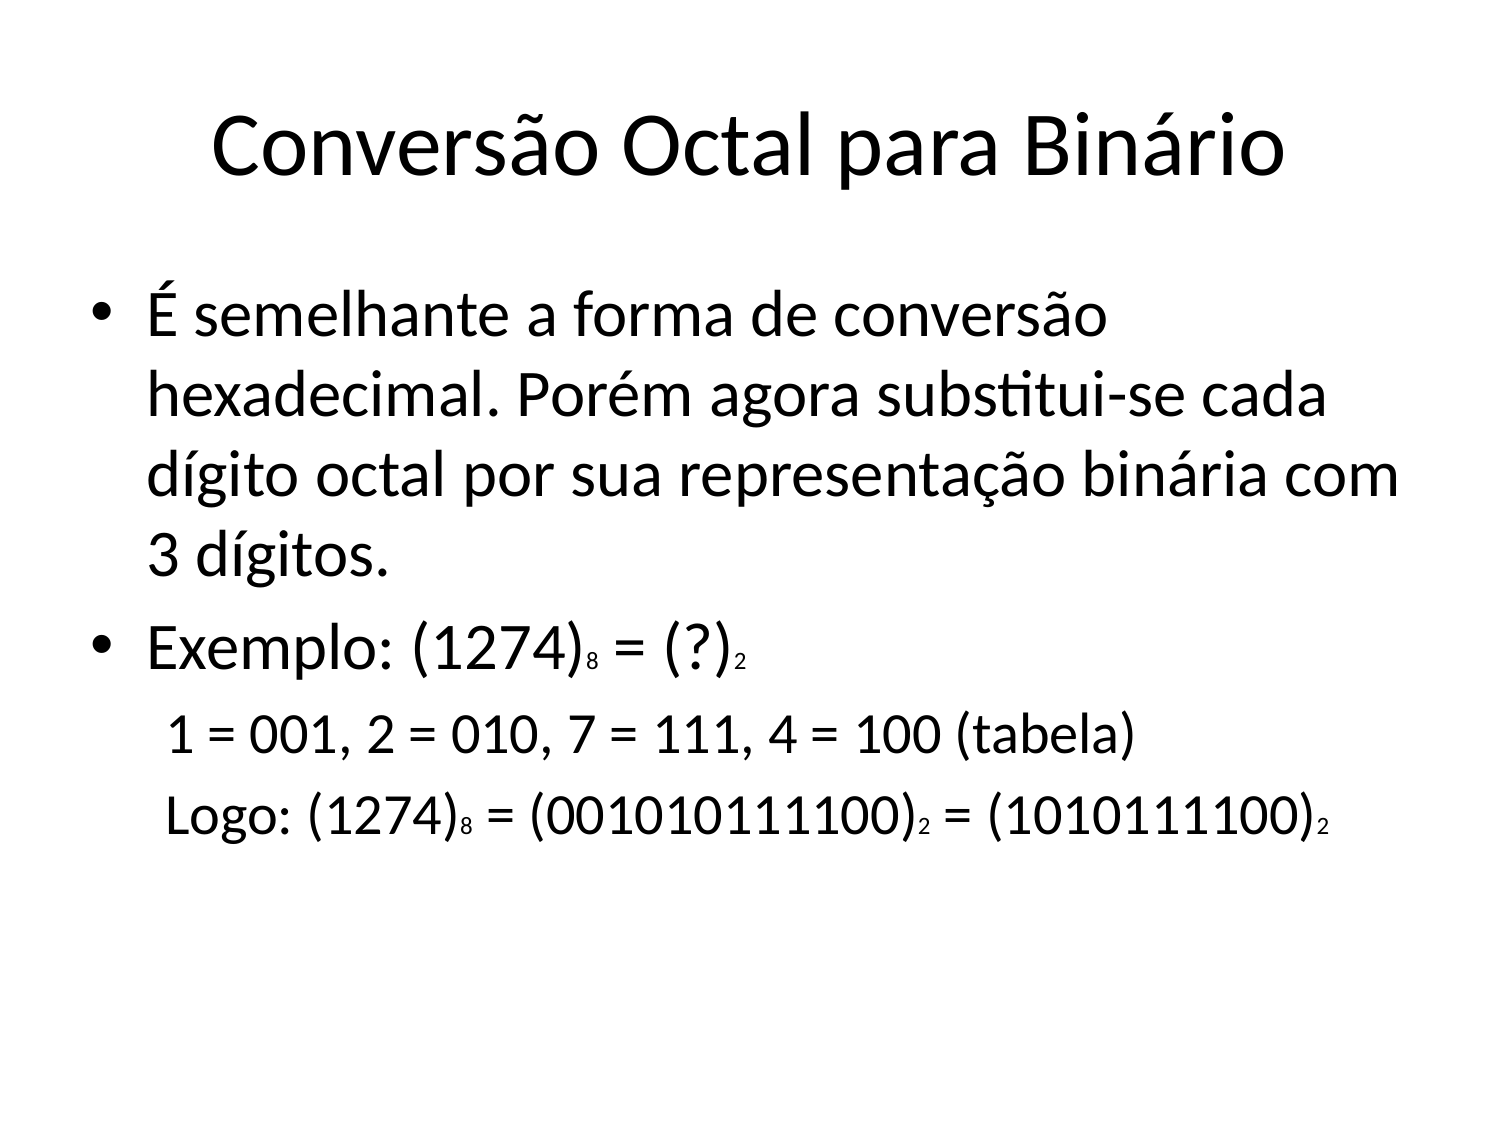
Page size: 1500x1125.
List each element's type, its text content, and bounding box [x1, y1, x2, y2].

list É semelhante a forma de conversão hexadecimal. Porém agora substitui-se cada dígito octal por sua representação binária com 3 dígitos. Exemplo: (1274)8 = (?)2 1 = 001, 2 = 010, 7 = 111, 4 = 100 (tabela) Logo: (1274)8 = (001010111100)2 = (1010111100)2 [75, 262, 1425, 1005]
title Conversão Octal para Binário [75, 45, 1425, 233]
